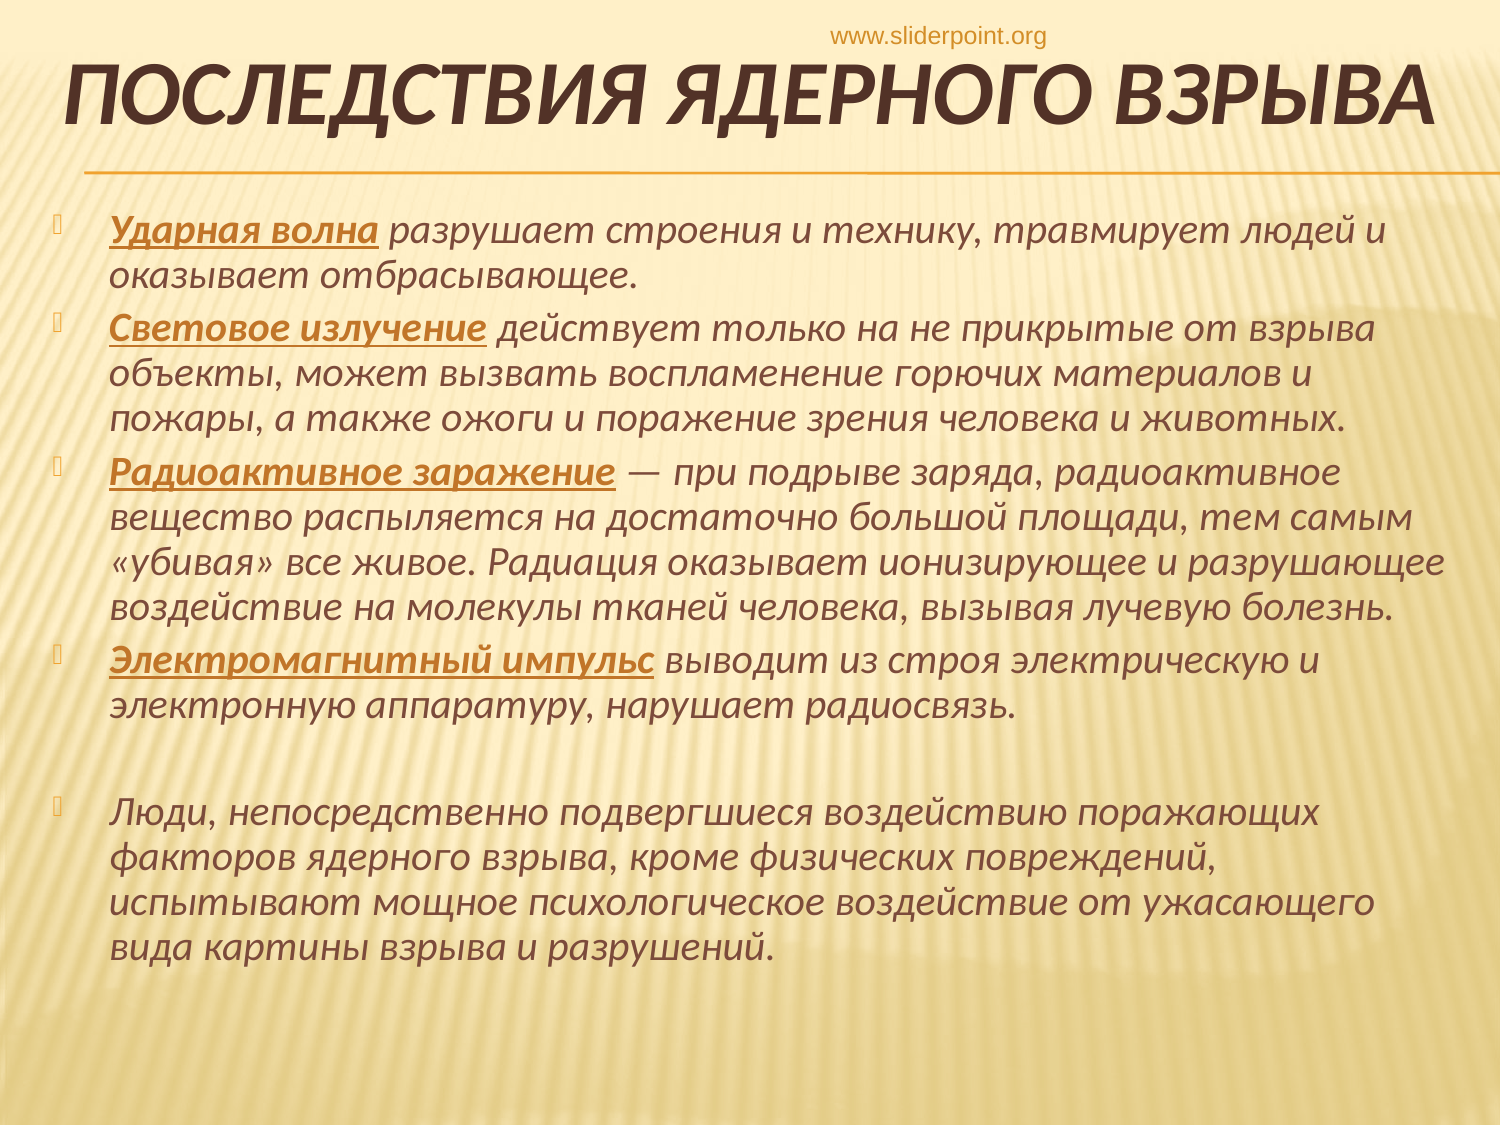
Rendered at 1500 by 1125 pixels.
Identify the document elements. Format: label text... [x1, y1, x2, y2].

list Ударная волна разрушает строения и технику, травмирует людей и оказывает отбрасывающее. Световое излучение действует только на не прикрытые от взрыва объекты, может вызвать воспламенение горючих материалов и пожары, а также ожоги и поражение зрения человека и животных. Радиоактивное заражение — при подрыве заряда, радиоактивное вещество распыляется на достаточно большой площади, тем самым «убивая» все живое. Радиация оказывает ионизирующее и разрушающее воздействие на молекулы тканей человека, вызывая лучевую болезнь. Электромагнитный импульс выводит из строя электрическую и электронную аппаратуру, нарушает радиосвязь. Люди, непосредственно подвергшиеся воздействию поражающих факторов ядерного взрыва, кроме физических повреждений, испытывают мощное психологическое воздействие от ужасающего вида картины взрыва и разрушений. [37, 199, 1463, 1076]
title Последствия ядерного взрыва [0, 0, 1500, 175]
footer www.sliderpoint.org [587, 12, 1063, 60]
